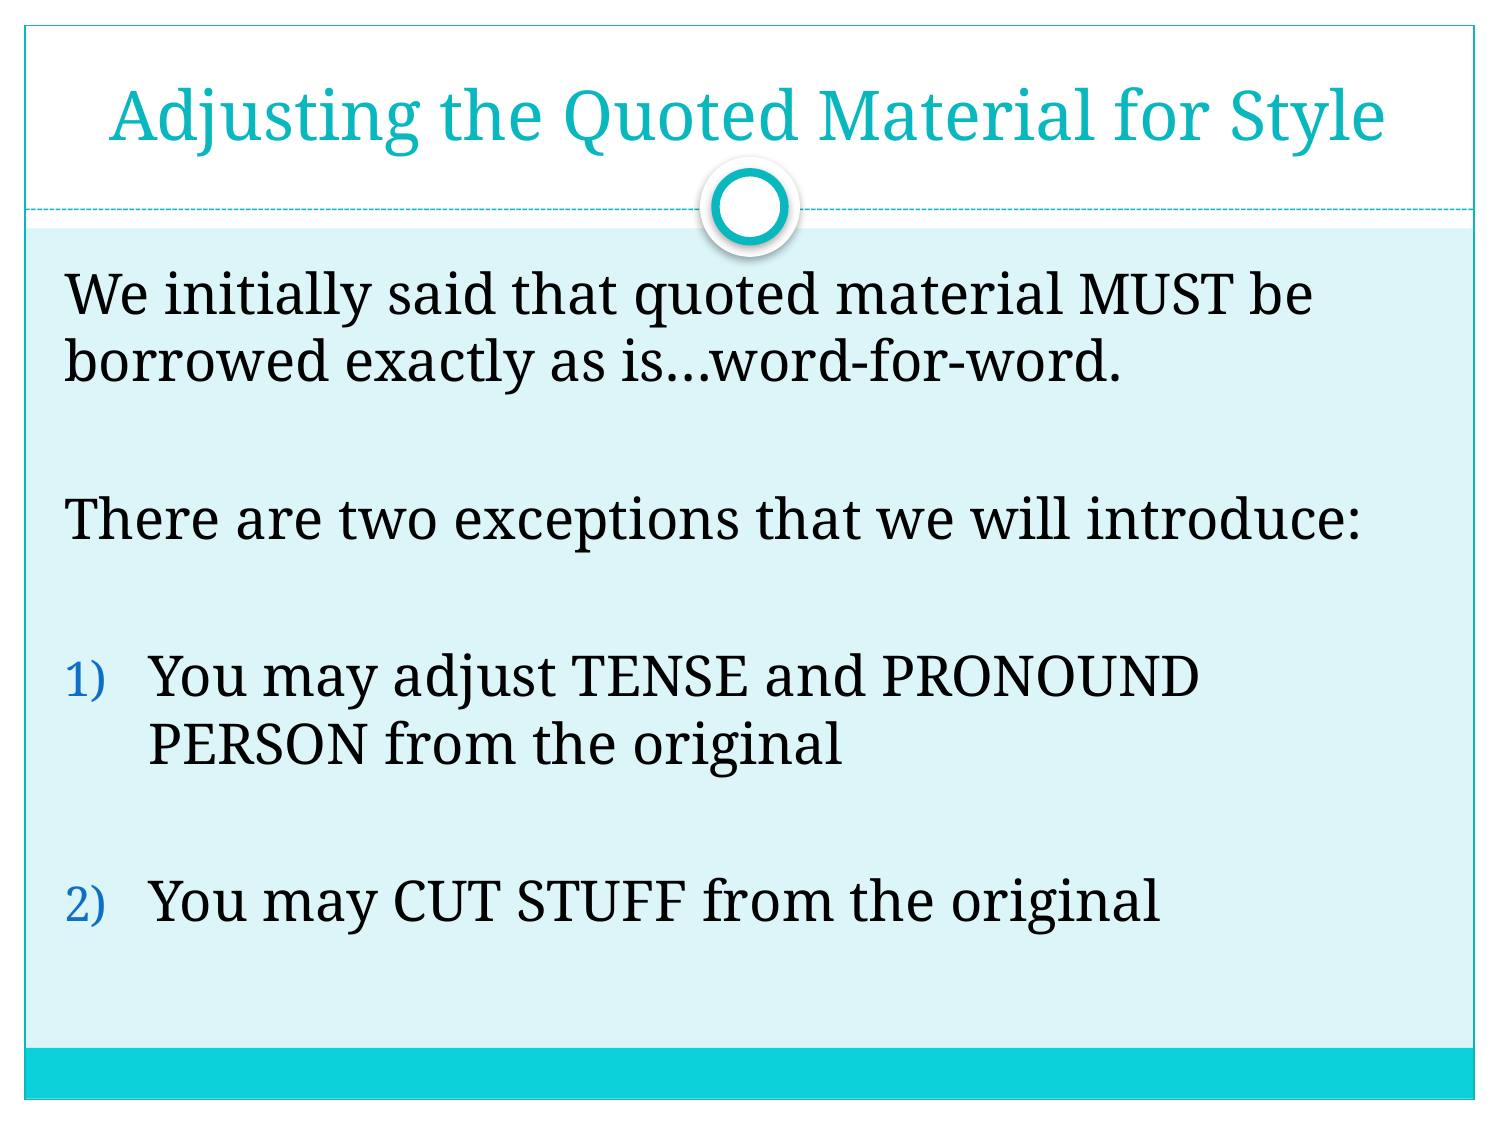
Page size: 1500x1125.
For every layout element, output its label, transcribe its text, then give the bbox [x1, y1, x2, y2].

title Adjusting the Quoted Material for Style [49, 37, 1450, 162]
list We initially said that quoted material MUST be borrowed exactly as is…word-for-word. There are two exceptions that we will introduce: You may adjust TENSE and PRONOUND PERSON from the original You may CUT STUFF from the original [49, 250, 1445, 1001]
